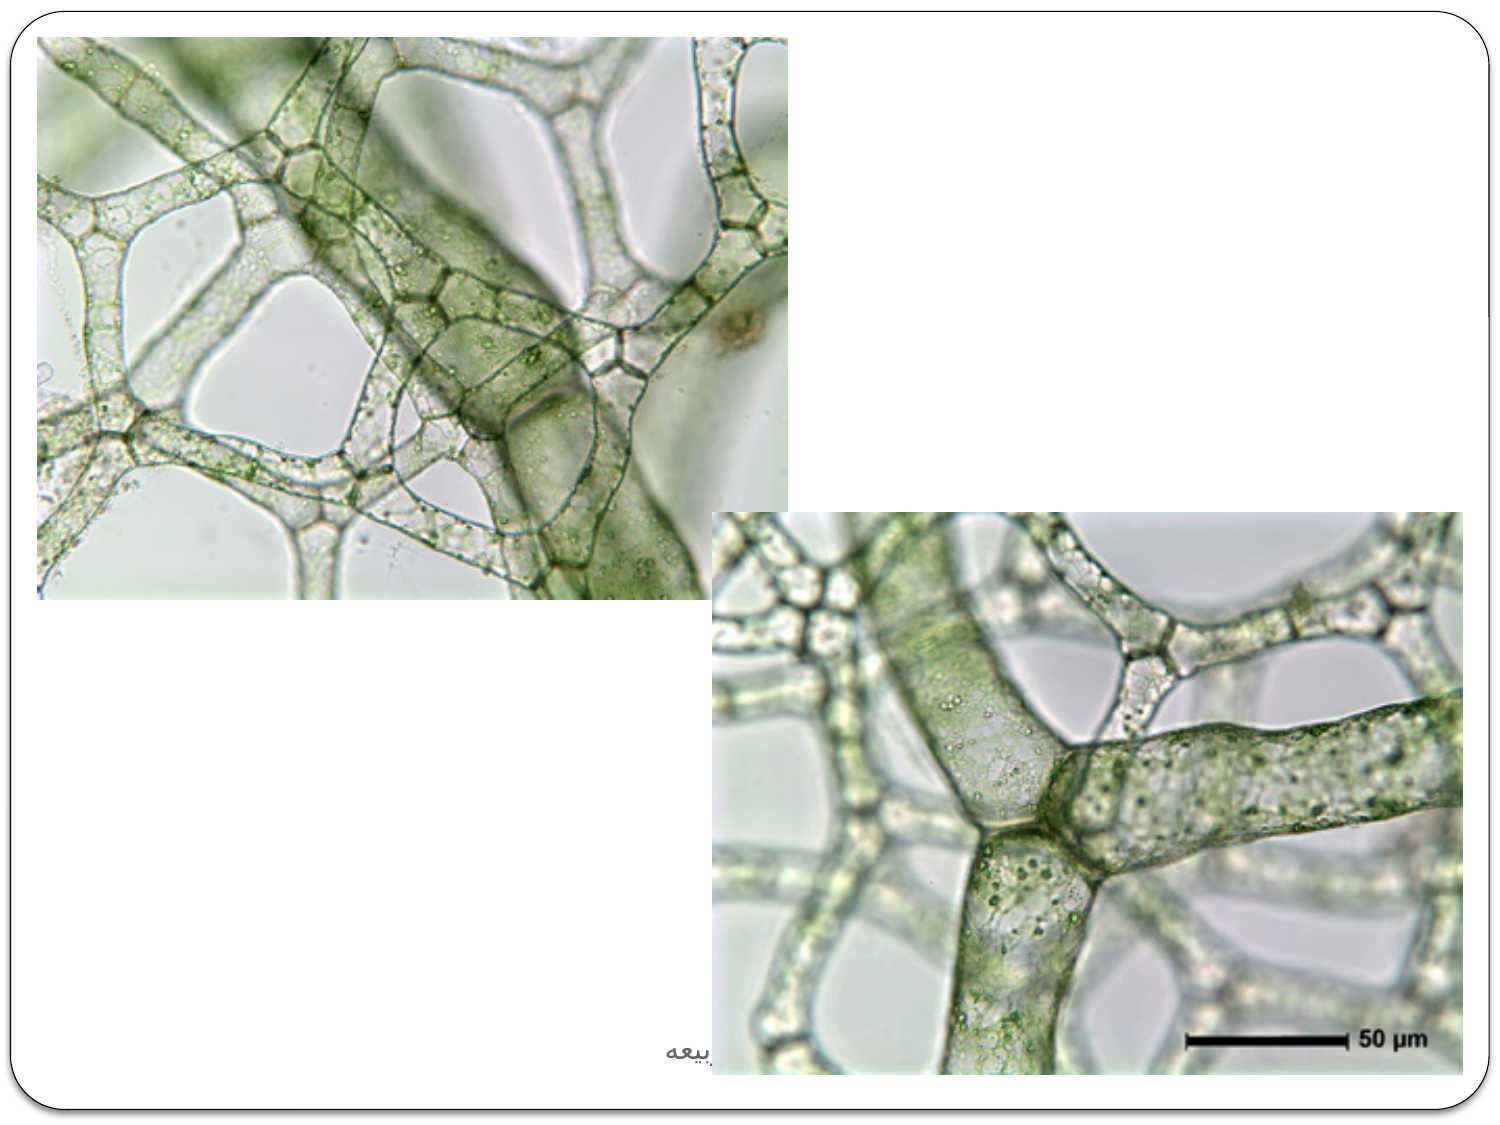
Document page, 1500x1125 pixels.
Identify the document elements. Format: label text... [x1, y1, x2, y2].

picture [712, 512, 1463, 1076]
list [37, 37, 788, 601]
footer هلا الربيعه [150, 1012, 800, 1088]
